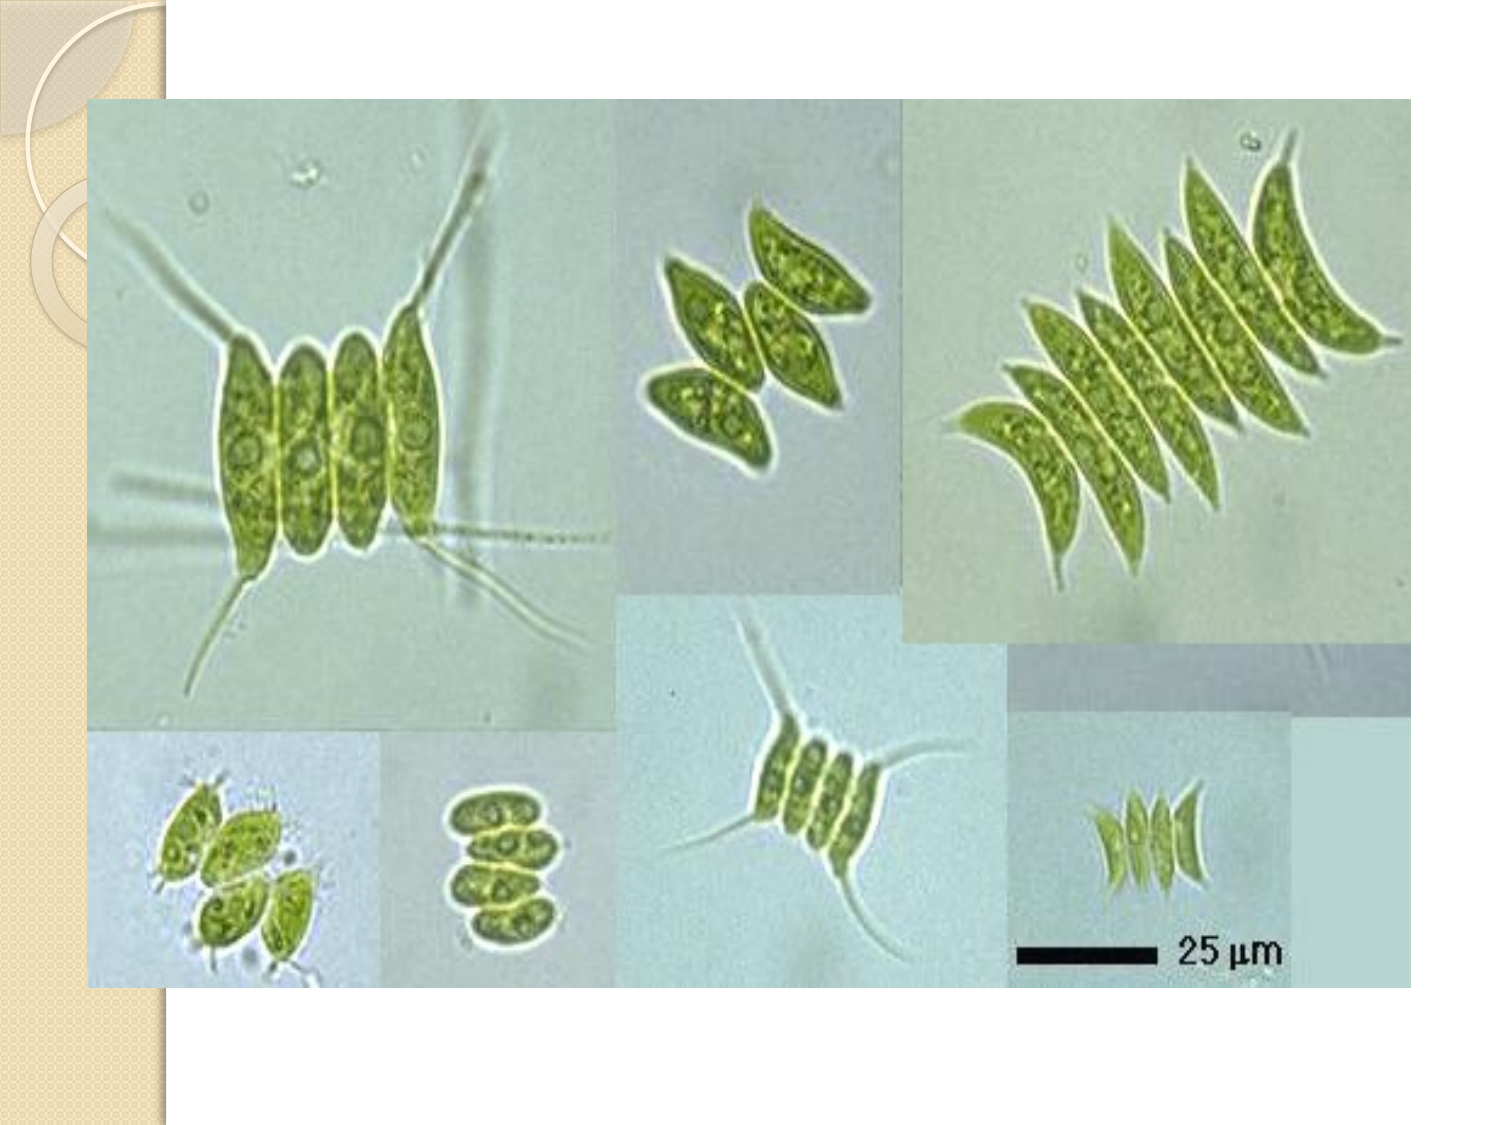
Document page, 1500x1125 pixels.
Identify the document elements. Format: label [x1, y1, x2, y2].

list [87, 99, 1411, 988]
